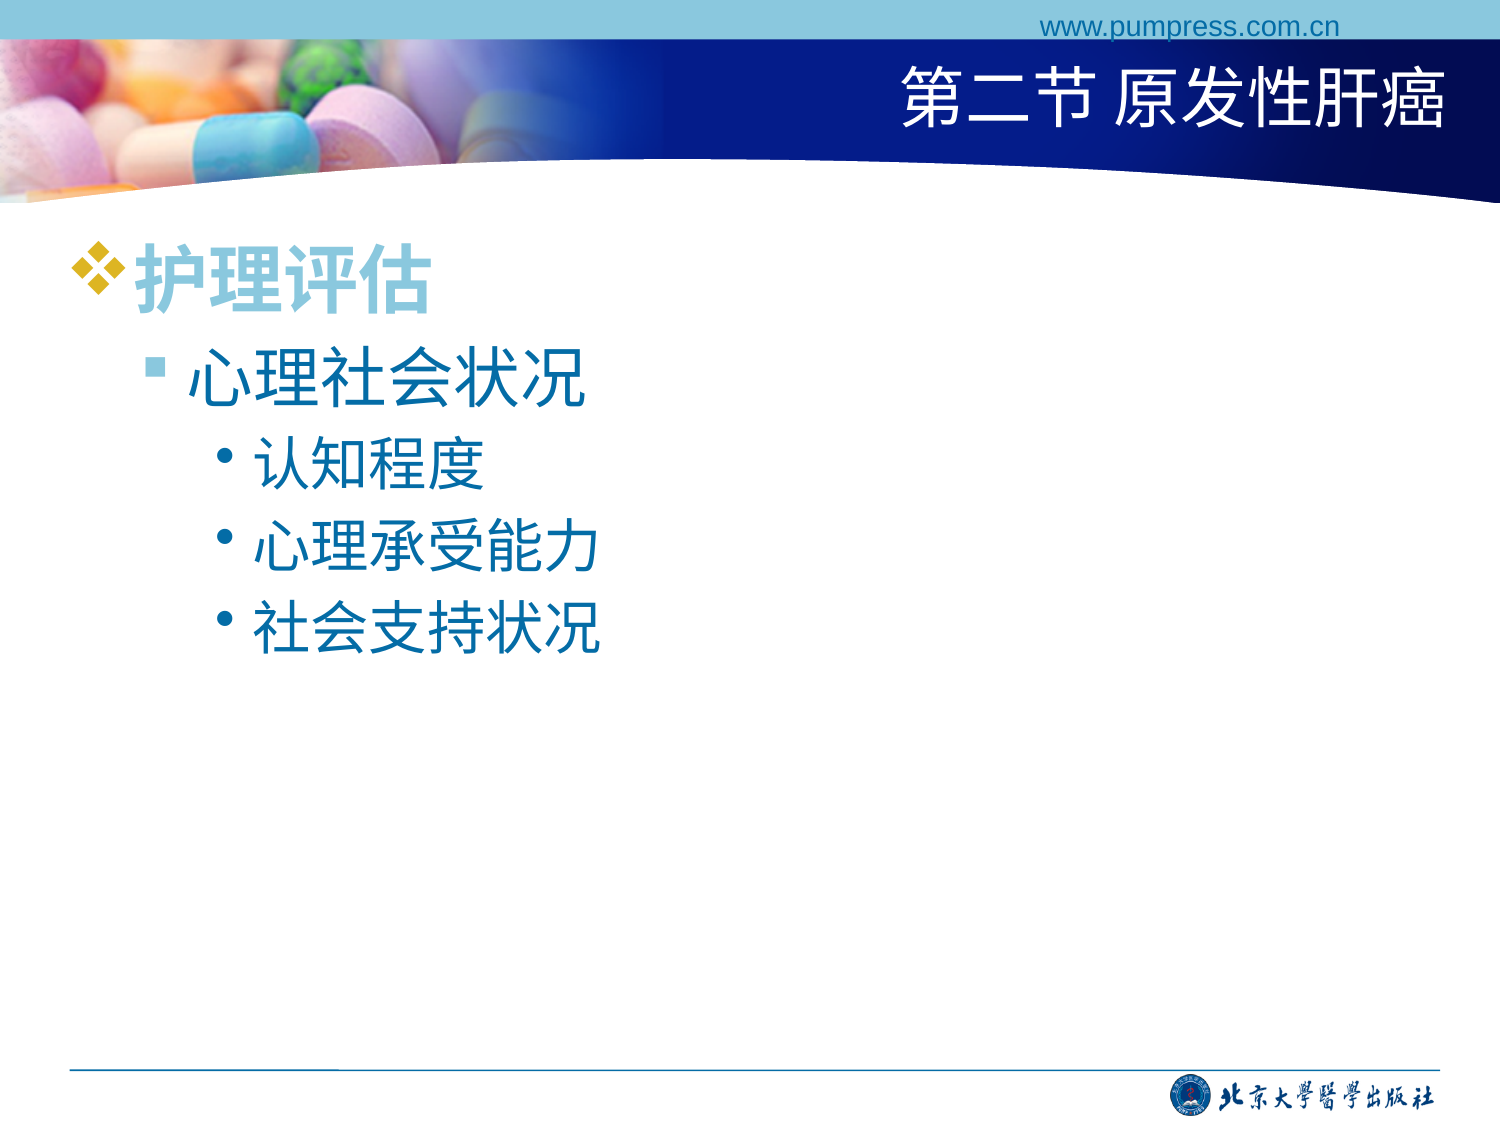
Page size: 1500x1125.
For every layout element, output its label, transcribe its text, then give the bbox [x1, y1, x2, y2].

title 第二节 原发性肝癌 [137, 49, 1463, 143]
list 护理评估 心理社会状况 认知程度 心理承受能力 社会支持状况 [49, 224, 1463, 1026]
picture [1170, 1074, 1436, 1118]
slide_number www.pumpress.com.cn [1025, 0, 1463, 38]
picture [0, 40, 1500, 203]
